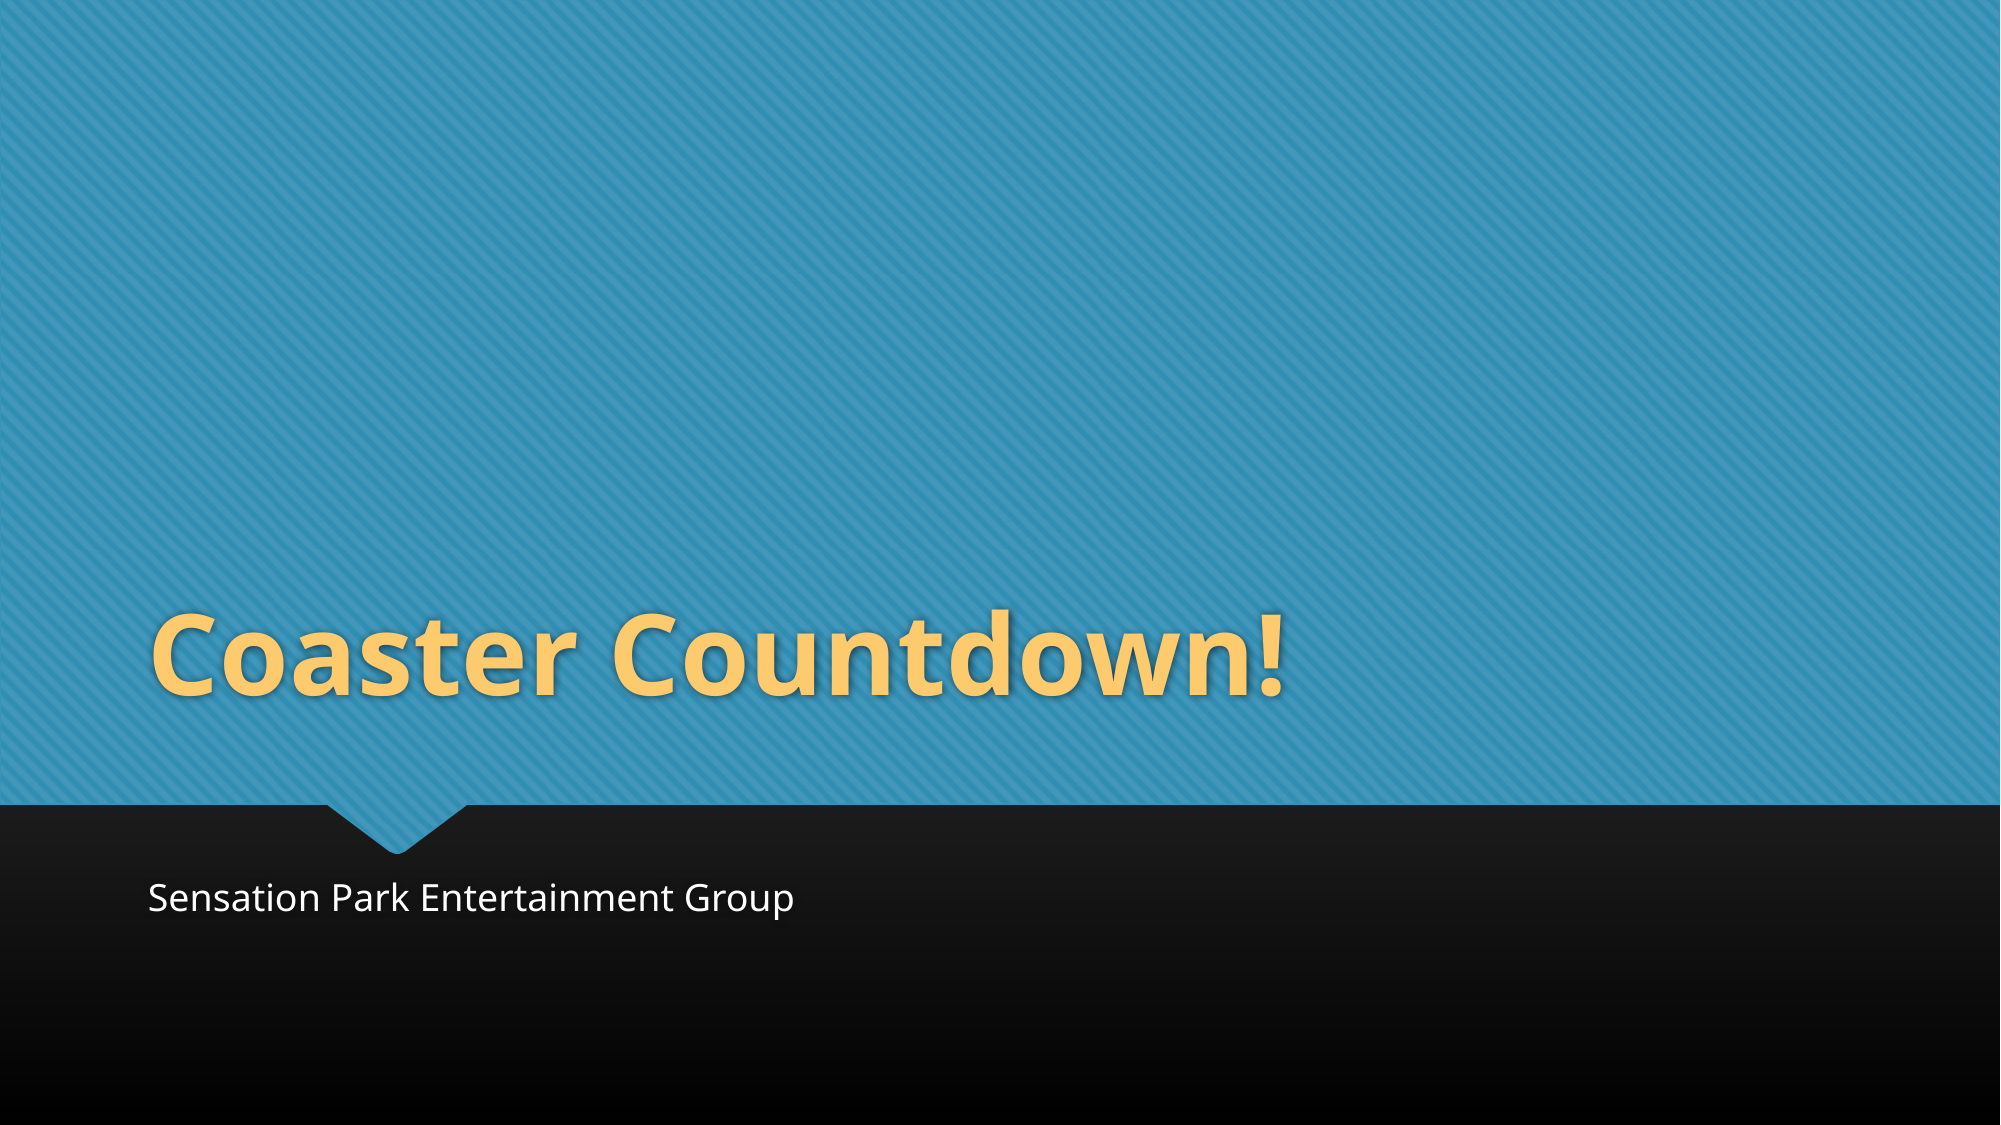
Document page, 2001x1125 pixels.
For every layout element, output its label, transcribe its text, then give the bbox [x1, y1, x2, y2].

title Coaster Countdown! [132, 237, 1868, 726]
subtitle Sensation Park Entertainment Group [132, 866, 1868, 938]
